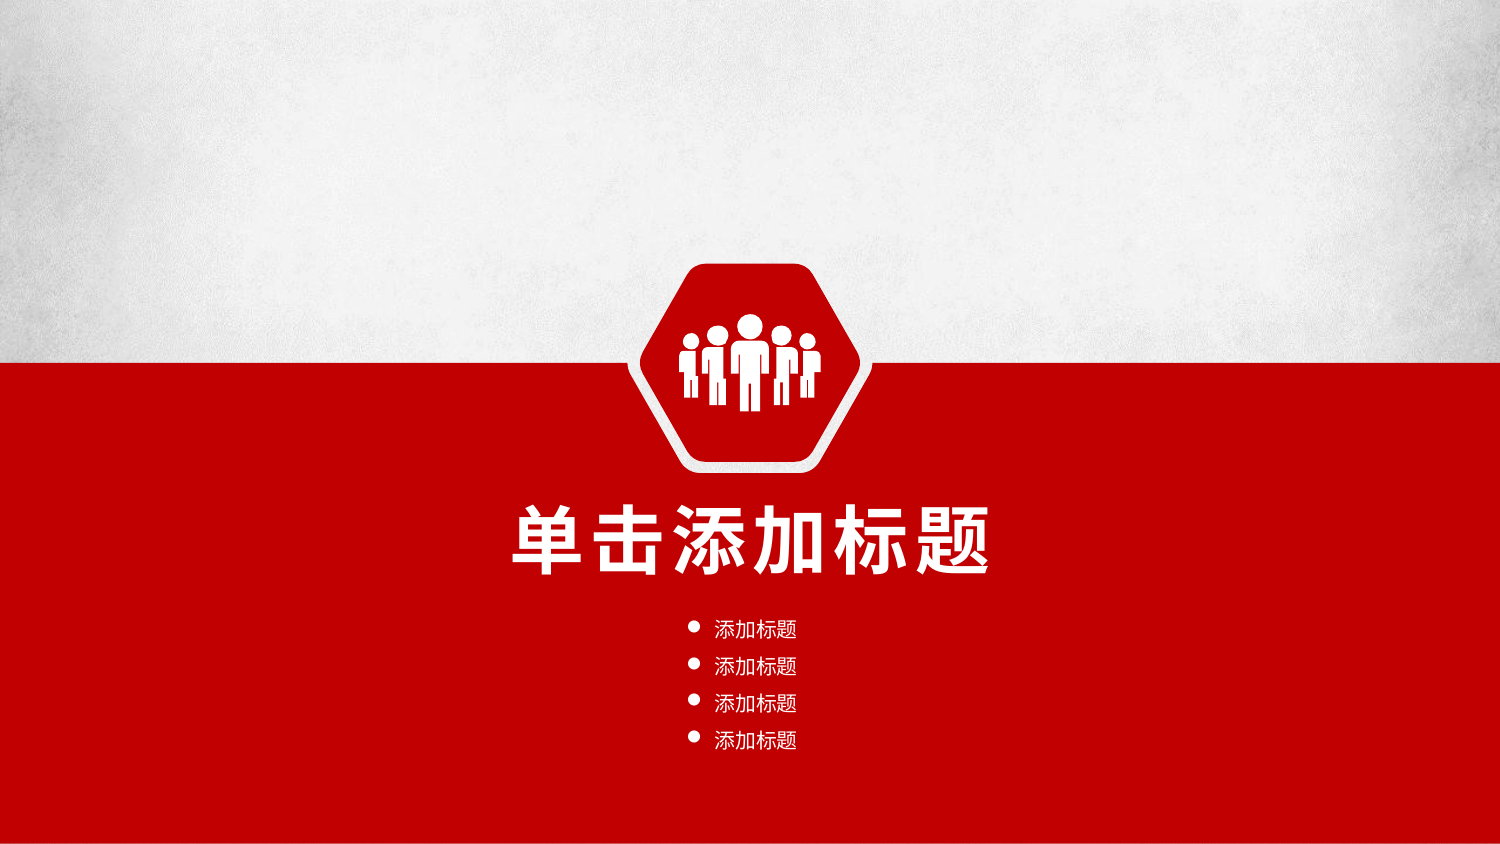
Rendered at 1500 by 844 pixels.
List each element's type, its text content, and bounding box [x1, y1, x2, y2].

text_box [639, 263, 860, 462]
text_box [706, 325, 729, 346]
text_box 添加标题 [686, 617, 878, 643]
text_box [773, 347, 798, 406]
picture [0, 0, 1500, 472]
text_box [799, 333, 821, 398]
text_box [0, 361, 1500, 844]
text_box 添加标题 [686, 690, 878, 716]
text_box 单击添加标题 [486, 487, 1014, 589]
text_box 添加标题 [686, 727, 878, 753]
text_box [730, 314, 769, 412]
text_box [679, 333, 700, 398]
text_box [771, 325, 792, 346]
text_box 添加标题 [686, 653, 878, 679]
text_box [701, 347, 726, 406]
